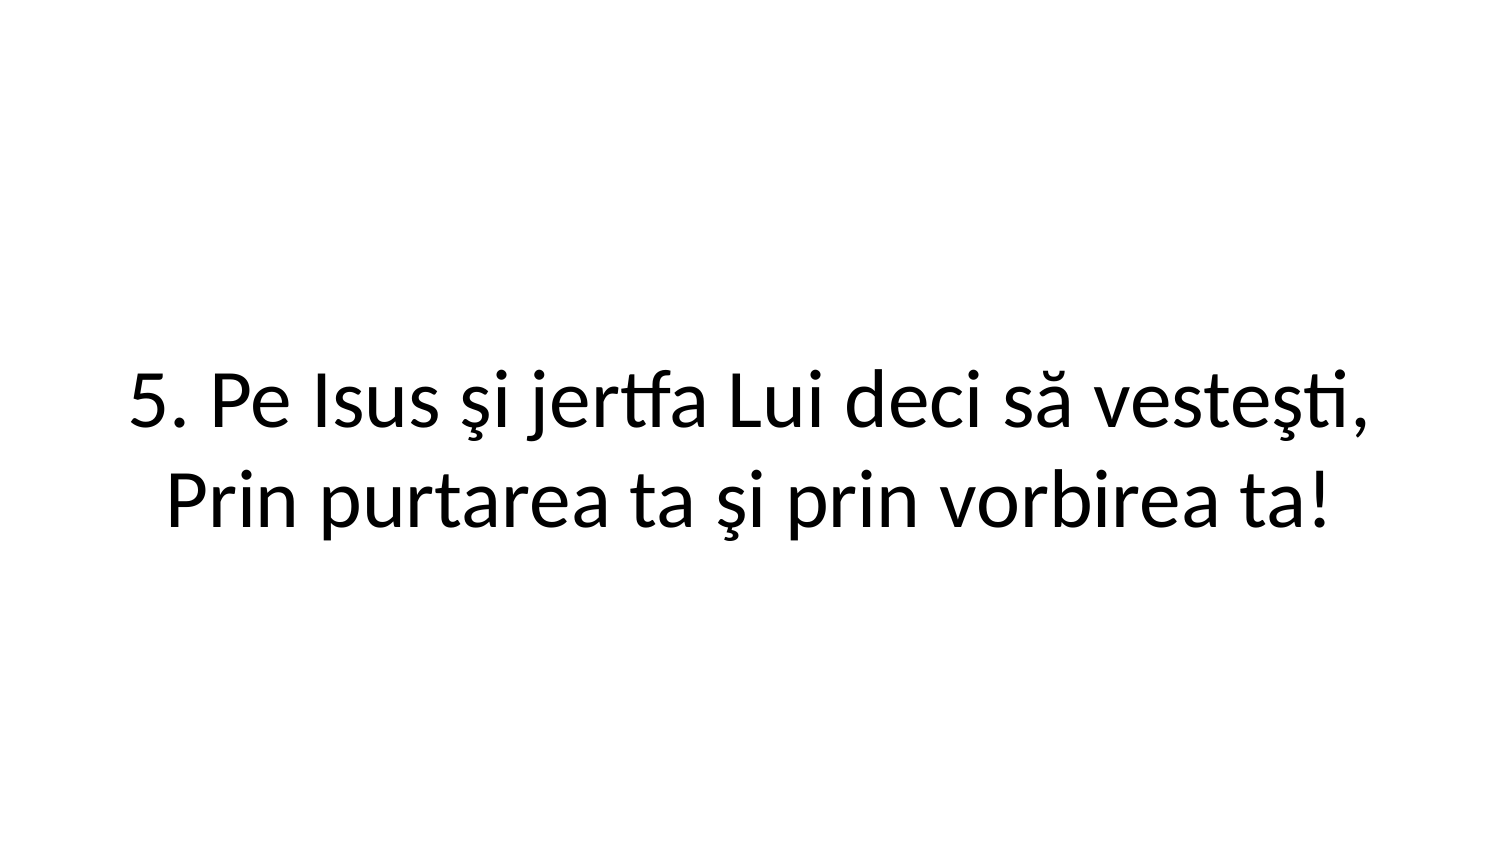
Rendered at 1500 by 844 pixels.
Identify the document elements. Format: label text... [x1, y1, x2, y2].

text_box 5. Pe Isus şi jertfa Lui deci să vesteşti, Prin purtarea ta şi prin vorbirea ta! [113, 292, 1387, 552]
